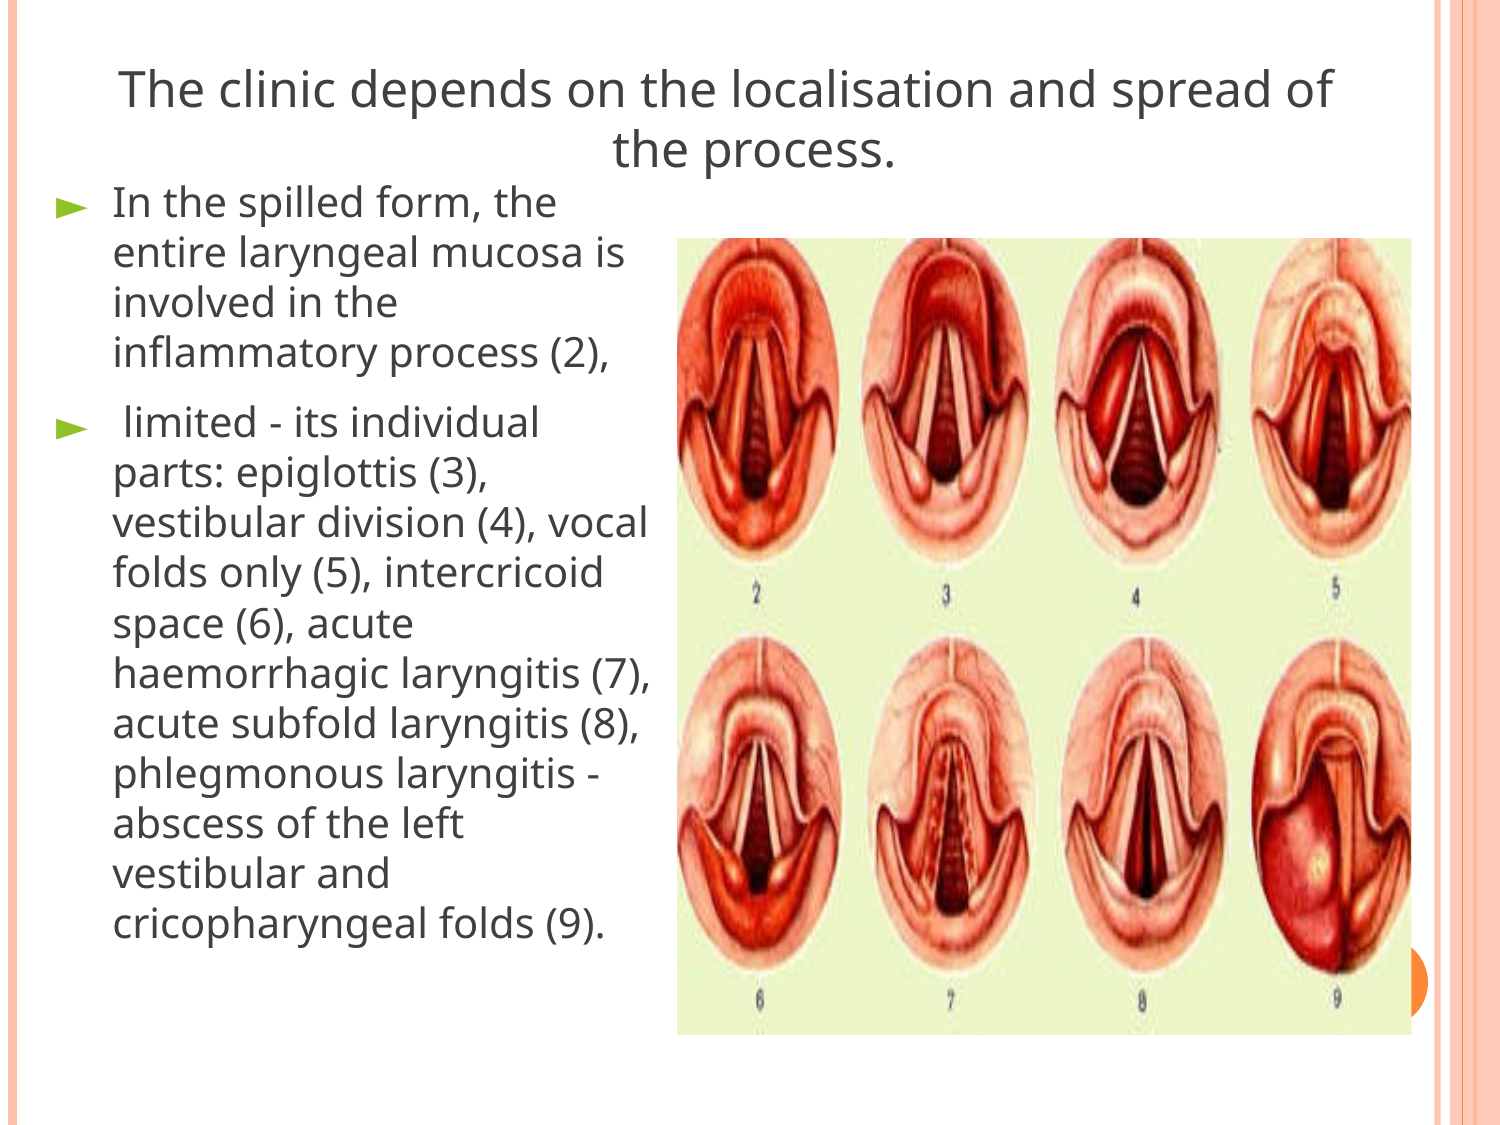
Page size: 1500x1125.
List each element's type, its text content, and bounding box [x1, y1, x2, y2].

picture [676, 238, 1412, 1036]
text_box In the spilled form, the entire laryngeal mucosa is involved in the inflammatory process (2), limited - its individual parts: epiglottis (3), vestibular division (4), vocal folds only (5), intercricoid space (6), acute haemorrhagic laryngitis (7), acute subfold laryngitis (8), phlegmonous laryngitis - abscess of the left vestibular and cricopharyngeal folds (9). [41, 167, 678, 1070]
text_box The clinic depends on the localisation and spread of the process. [88, 49, 1365, 187]
text_box [83, 34, 1412, 133]
